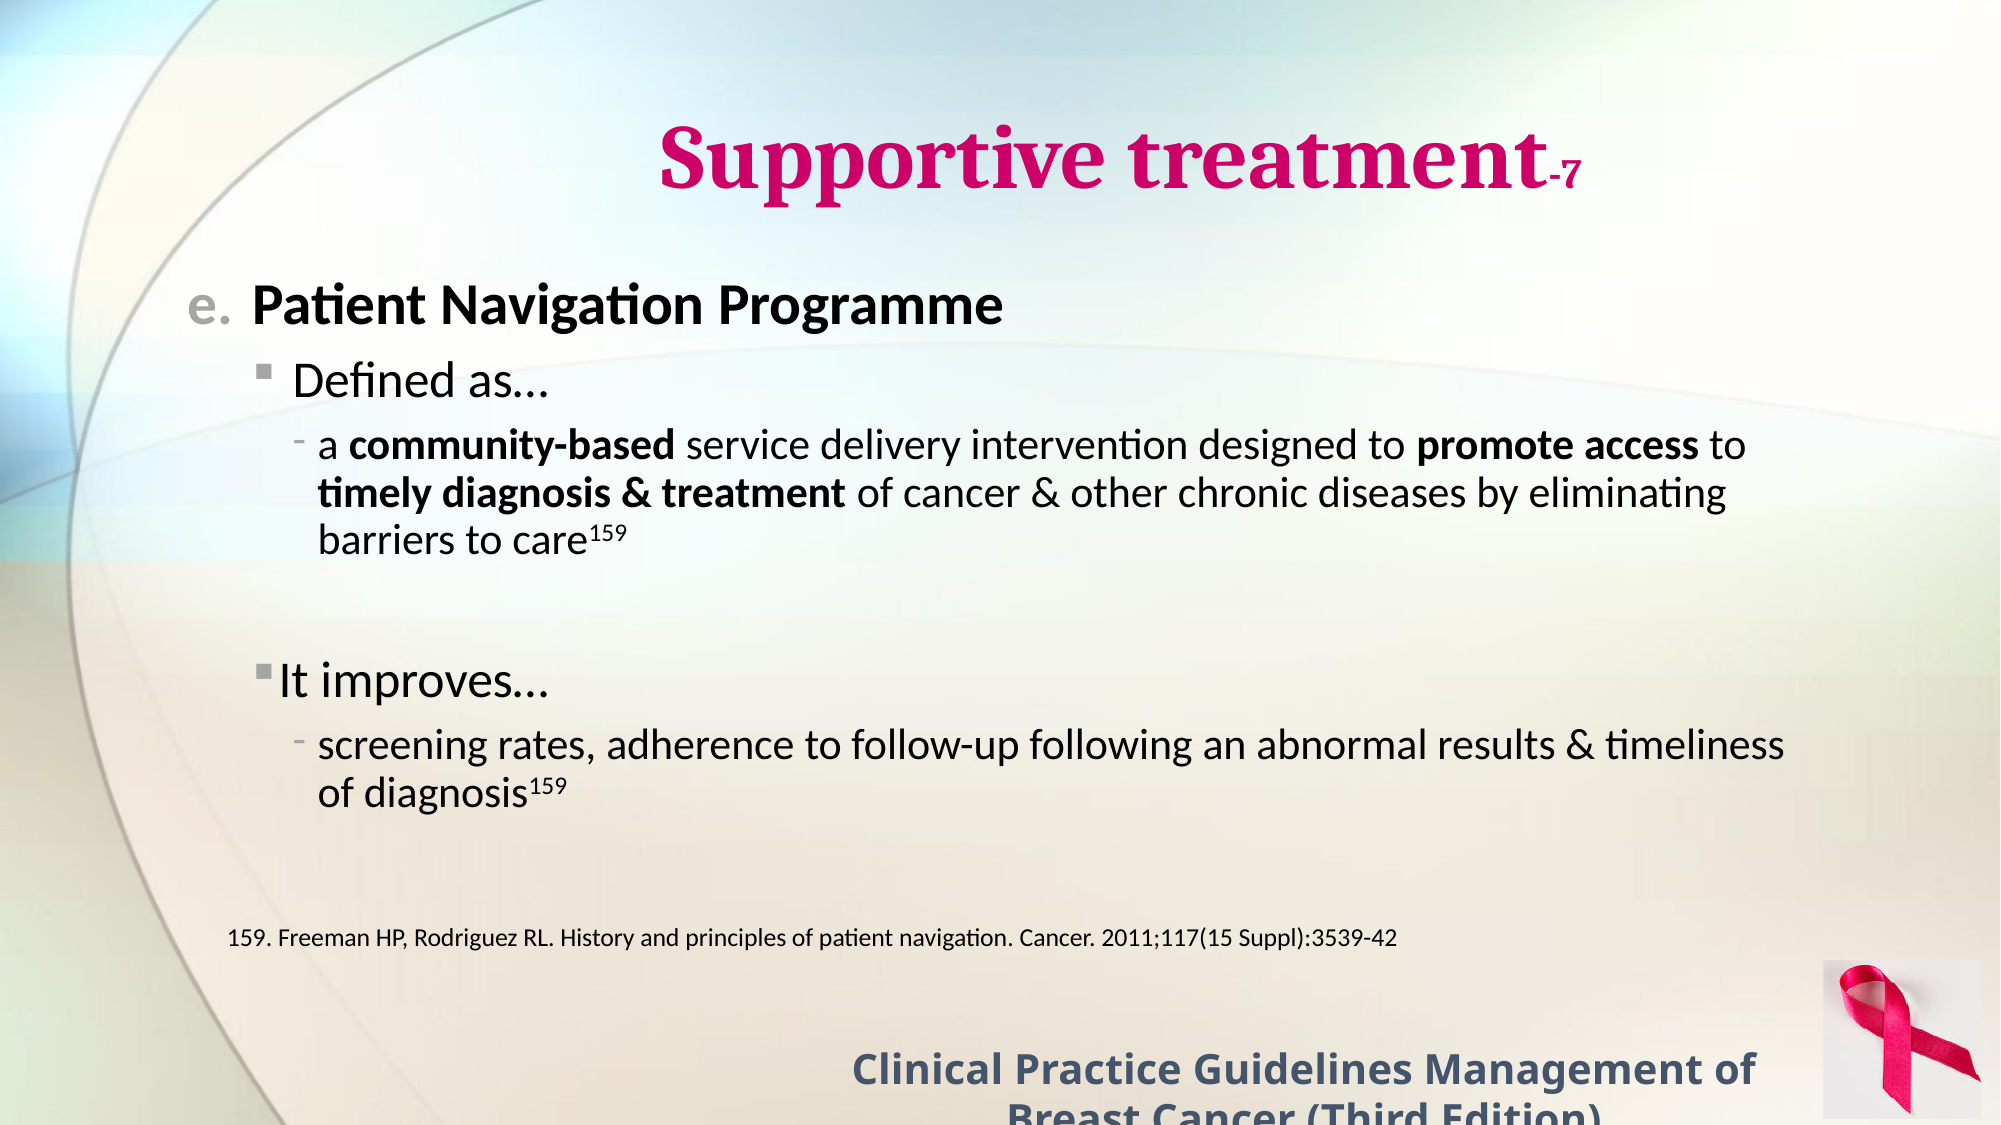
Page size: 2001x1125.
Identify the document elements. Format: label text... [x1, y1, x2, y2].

slide_number 19 [1325, 1042, 1813, 1103]
list Patient Navigation Programme Defined as… a community-based service delivery intervention designed to promote access to timely diagnosis & treatment of cancer & other chronic diseases by eliminating barriers to care159 It improves… screening rates, adherence to follow-up following an abnormal results & timeliness of diagnosis159 159. Freeman HP, Rodriguez RL. History and principles of patient navigation. Cancer. 2011;117(15 Suppl):3539-42 [172, 266, 1826, 961]
text_box Clinical Practice Guidelines Management of Breast Cancer (Third Edition) [788, 1035, 1820, 1125]
picture [0, 0, 2001, 1125]
title Supportive treatment-7 [381, 43, 1863, 261]
